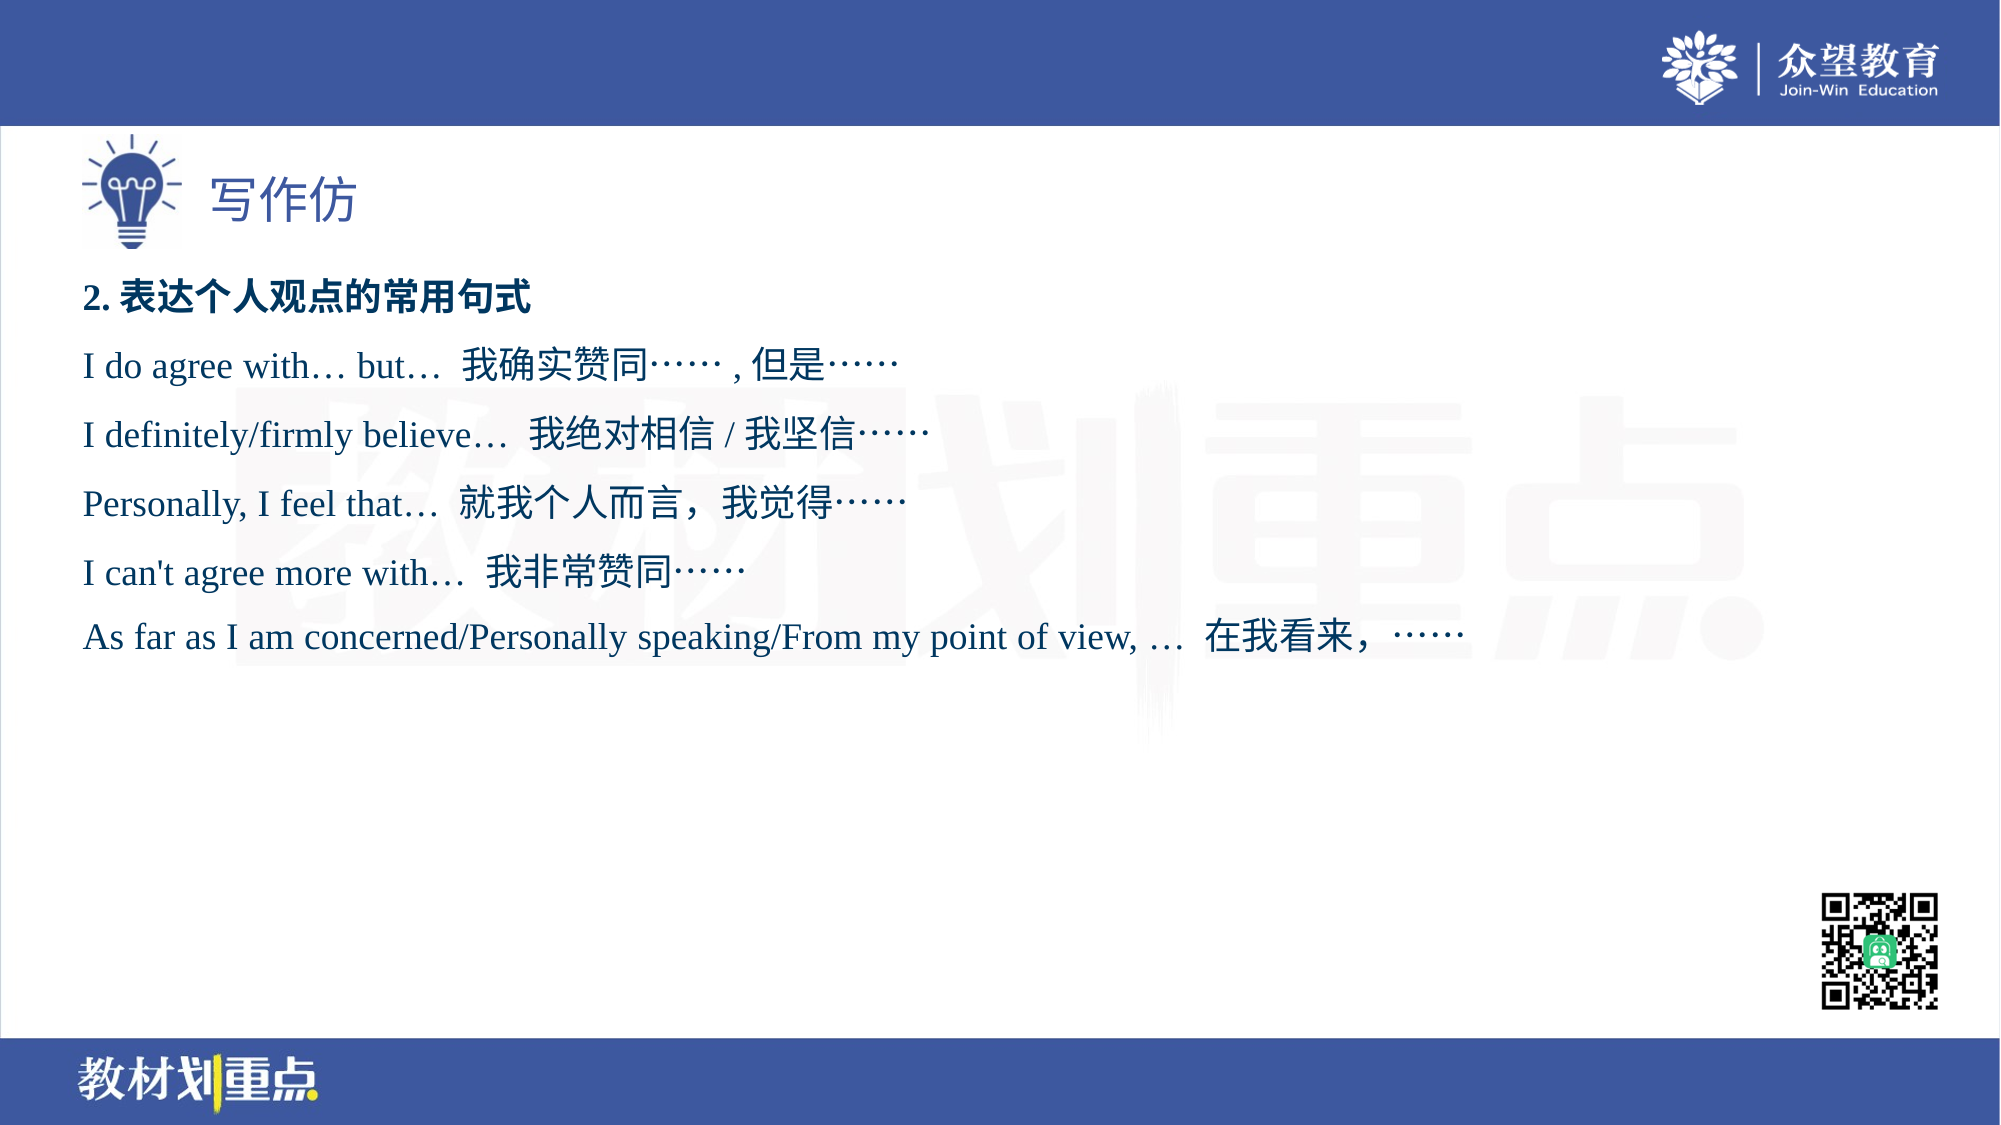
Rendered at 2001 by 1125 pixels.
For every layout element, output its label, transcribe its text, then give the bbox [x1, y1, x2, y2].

text_box 2.表达个人观点的常用句式 I do agree with… but… 我确实赞同……,但是…… I definitely/firmly believe… 我绝对相信/我坚信…… Personally, I feel that… 就我个人而言，我觉得…… I can't agree more with… 我非常赞同…… As far as I am concerned/Personally speaking/From my point of view, … 在我看来，…… [82, 248, 1817, 650]
picture [0, 0, 2000, 1125]
